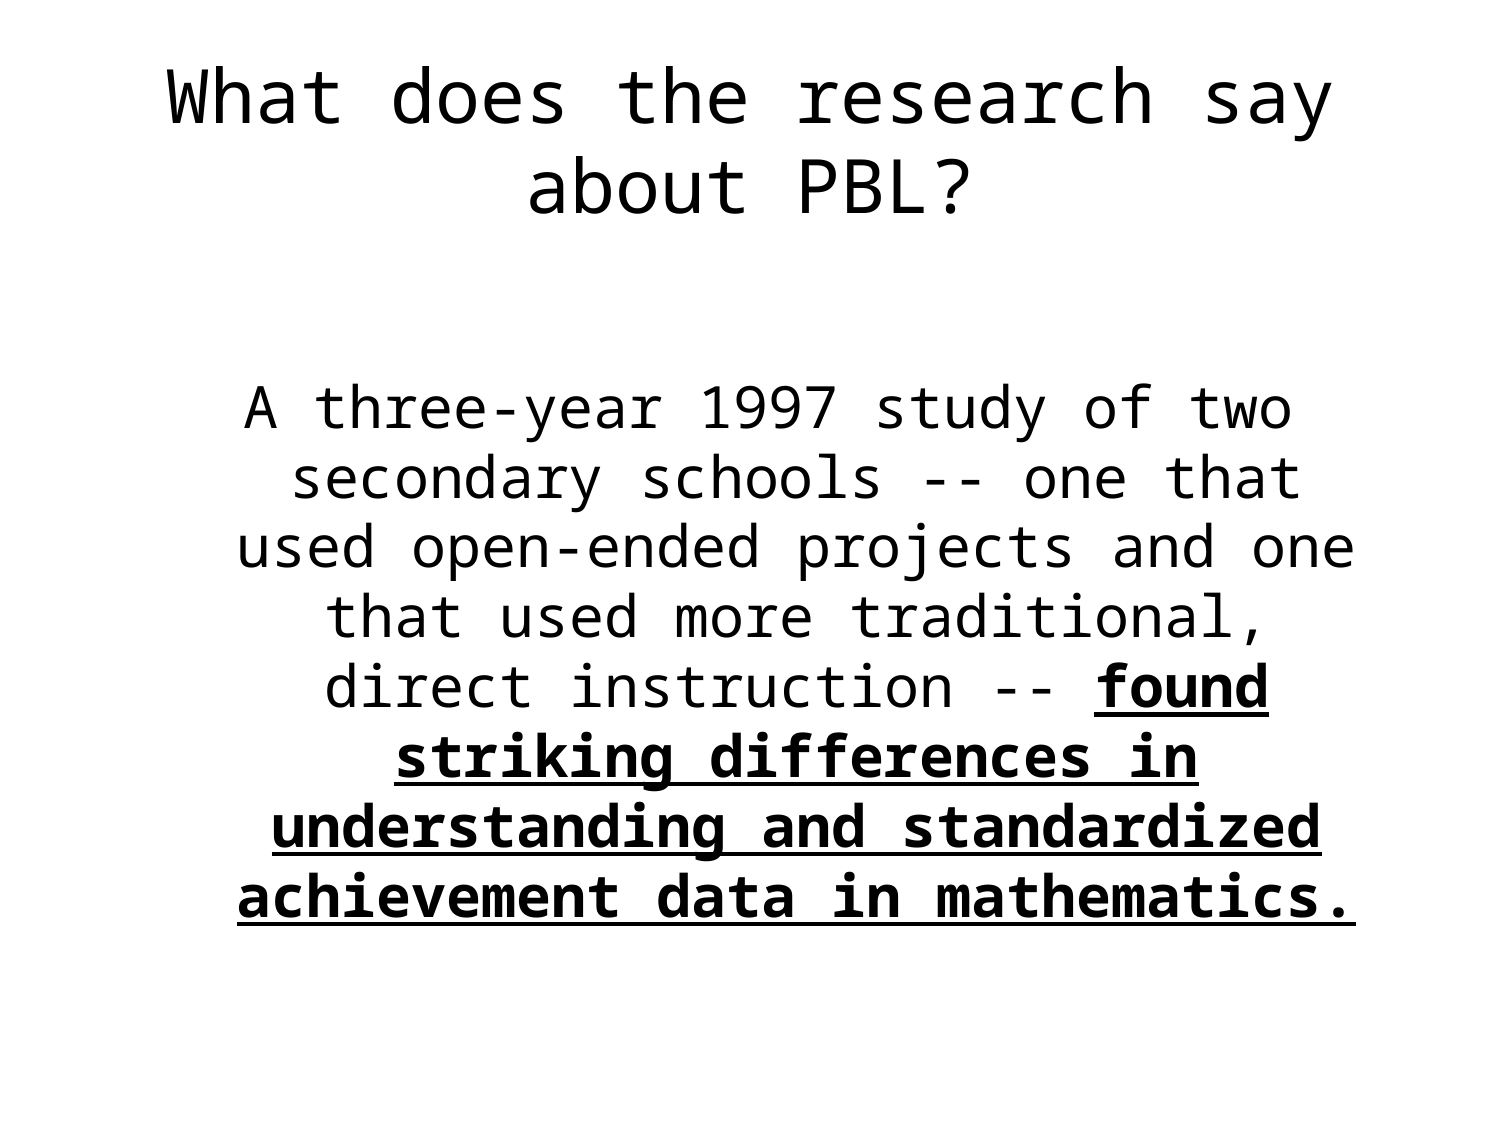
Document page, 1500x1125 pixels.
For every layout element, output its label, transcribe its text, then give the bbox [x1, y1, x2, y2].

title What does the research say about PBL? [75, 45, 1425, 233]
list A three-year 1997 study of two secondary schools -- one that used open-ended projects and one that used more traditional, direct instruction -- found striking differences in understanding and standardized achievement data in mathematics. [137, 362, 1400, 974]
